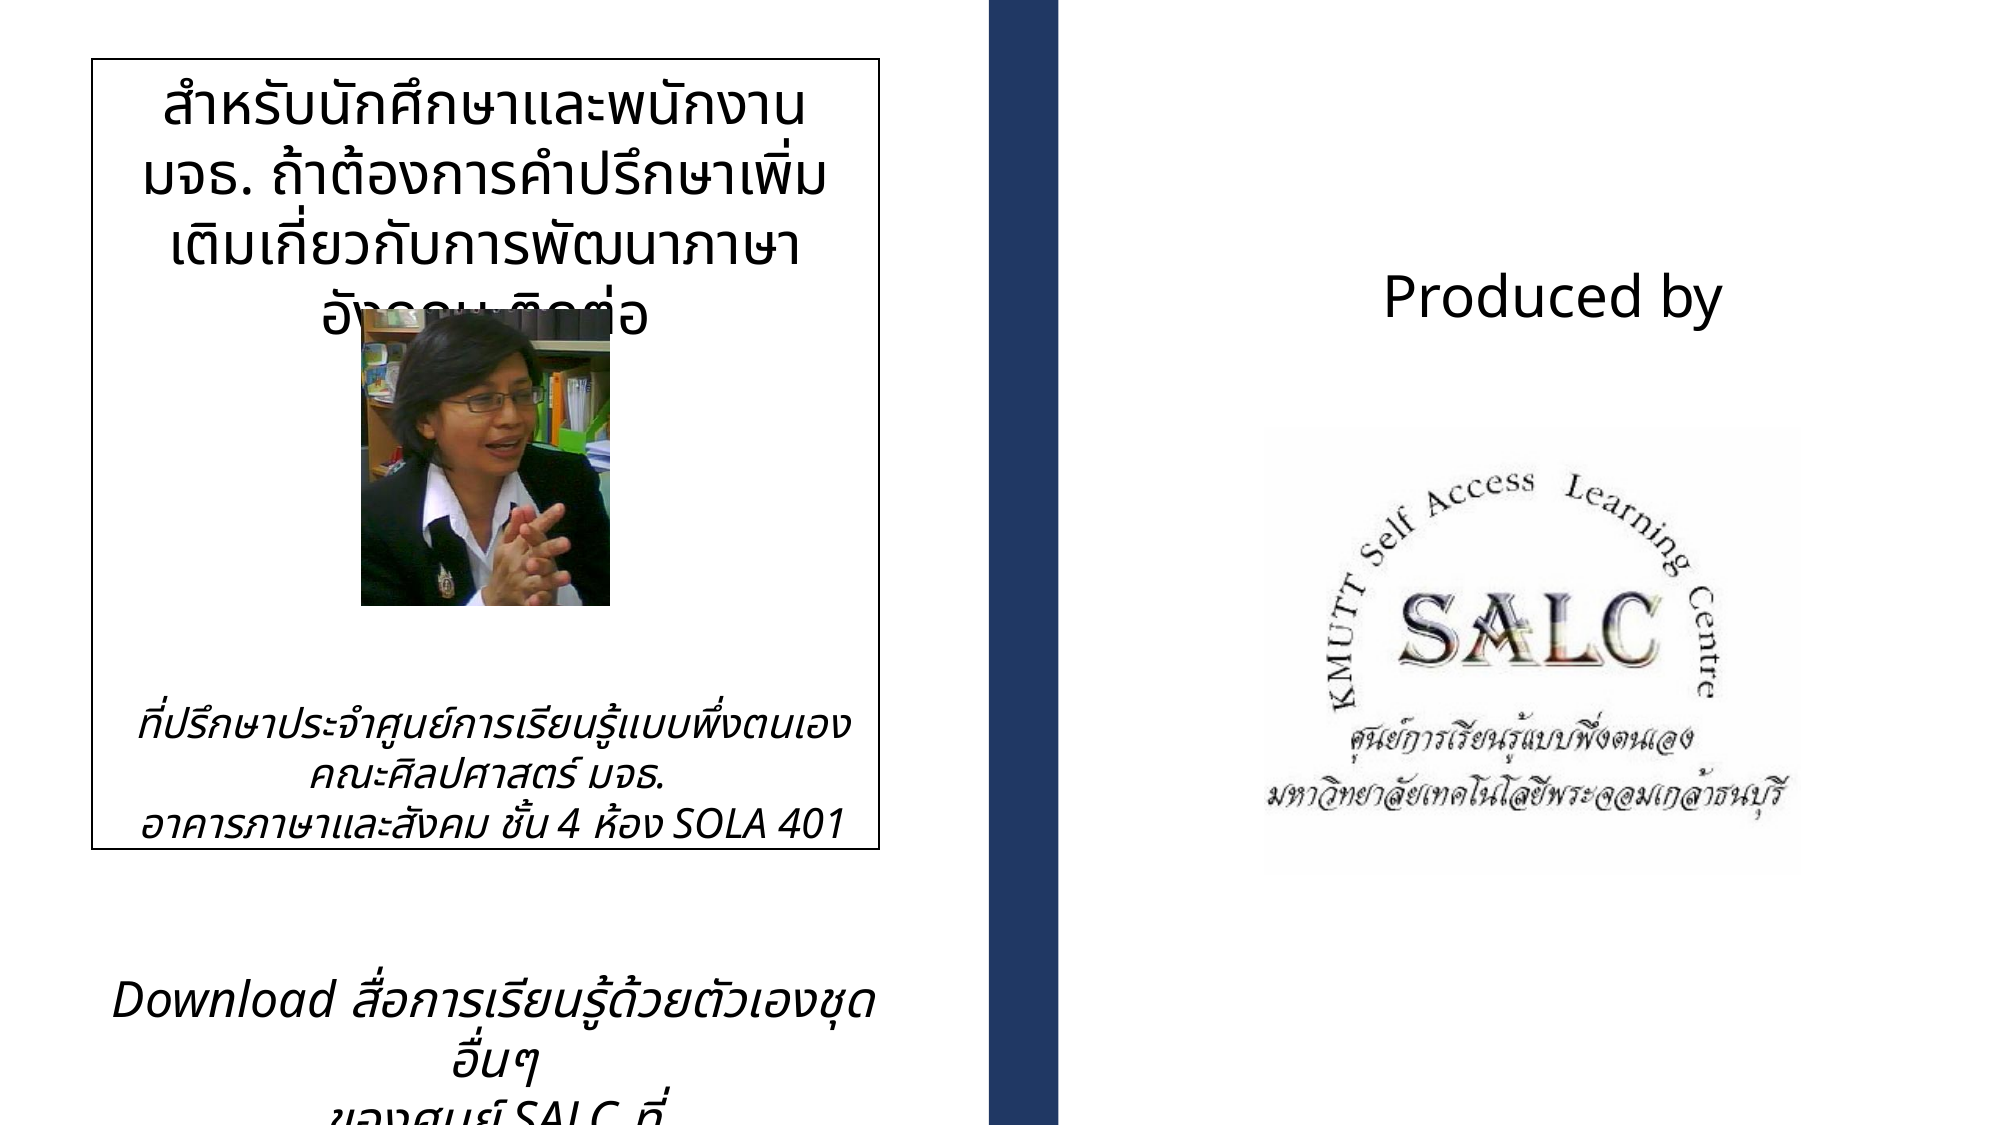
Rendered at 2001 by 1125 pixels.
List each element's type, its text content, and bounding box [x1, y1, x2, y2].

table_header Produced by [1341, 245, 1764, 342]
text_box [988, 0, 1059, 1125]
text_box ที่ปรึกษาประจำศูนย์การเรียนรู้แบบพึ่งตนเอง คณะศิลปศาสตร์ มจธ. อาคารภาษาและสังคม ชั้น 4 ห้อง SOLA 401 Download สื่อการเรียนรู้ด้วยตัวเองชุดอื่นๆ ของศูนย์ SALC ที่ http://kmuttsalc.wikispaces.com [92, 689, 894, 1125]
text_box สำหรับนักศึกษาและพนักงาน มจธ. ถ้าต้องการคำปรึกษาเพิ่มเติมเกี่ยวกับการพัฒนาภาษาอังกฤษ ติดต่อ [91, 58, 880, 850]
picture [1264, 427, 1801, 875]
picture [361, 309, 610, 606]
